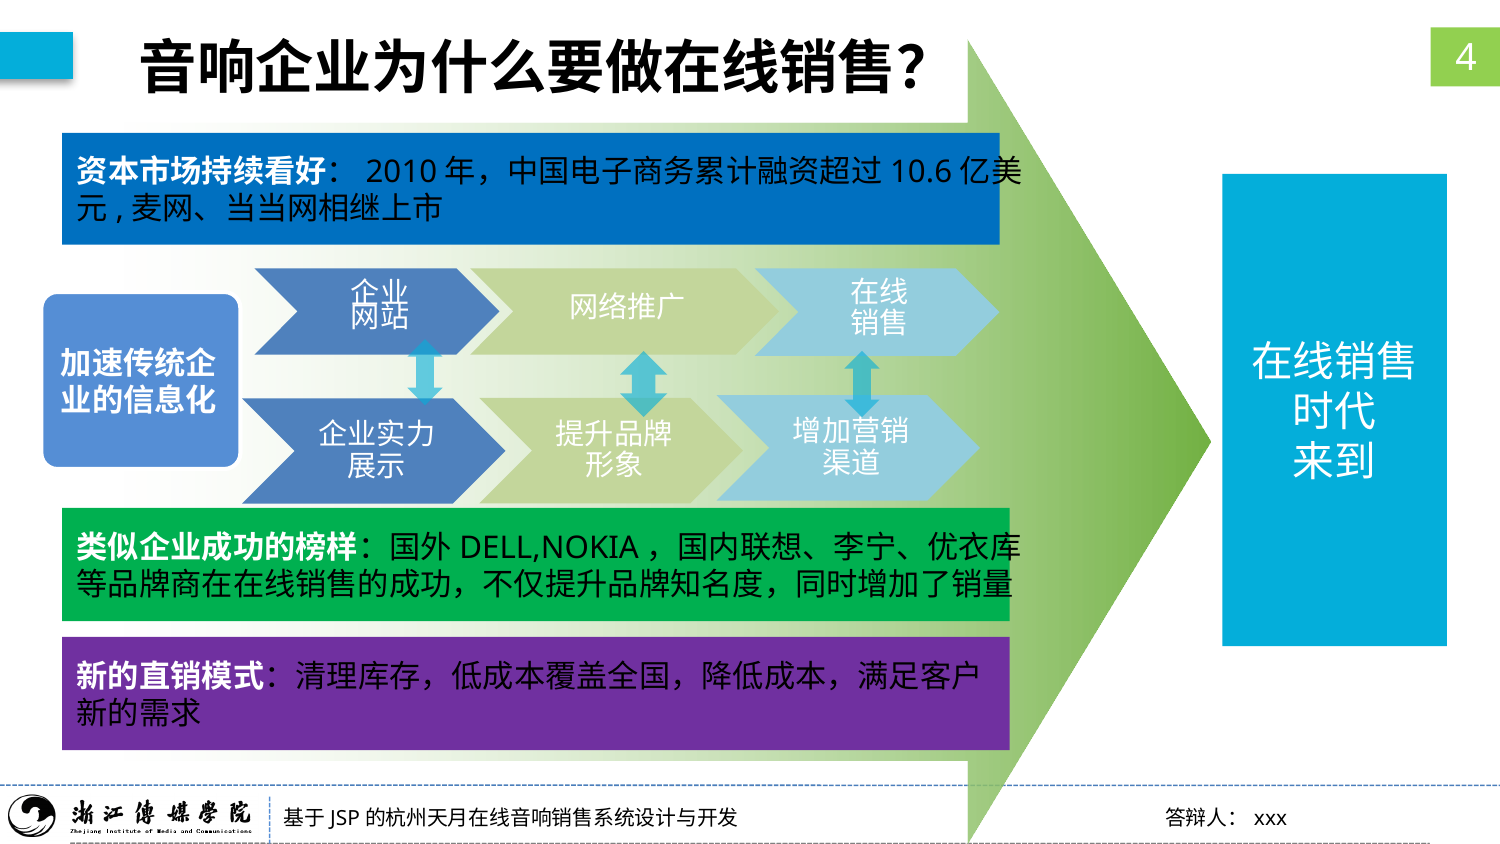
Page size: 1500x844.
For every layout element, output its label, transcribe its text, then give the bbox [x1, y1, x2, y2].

picture [7, 793, 259, 841]
text_box 类似企业成功的榜样：国外DELL,NOKIA，国内联想、李宁、优衣库 等品牌商在在线销售的成功，不仅提升品牌知名度，同时增加了销量 [62, 507, 1010, 622]
text_box [0, 30, 75, 81]
text_box 在线销售时代 来到 [1220, 172, 1449, 648]
text_box 新的直销模式：清理库存，低成本覆盖全国，降低成本，满足客户 新的需求 [62, 636, 1010, 751]
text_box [1426, 25, 1500, 87]
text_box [249, 214, 1000, 408]
text_box 资本市场持续看好：2010年，中国电子商务累计融资超过10.6亿美 元,麦网、当当网相继上市 [62, 132, 1000, 245]
text_box 加速传统企 业的信息化 [41, 291, 241, 470]
text_box [112, 39, 1211, 844]
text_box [241, 386, 981, 515]
title 音响企业为什么要做在线销售？ [123, 0, 1170, 132]
